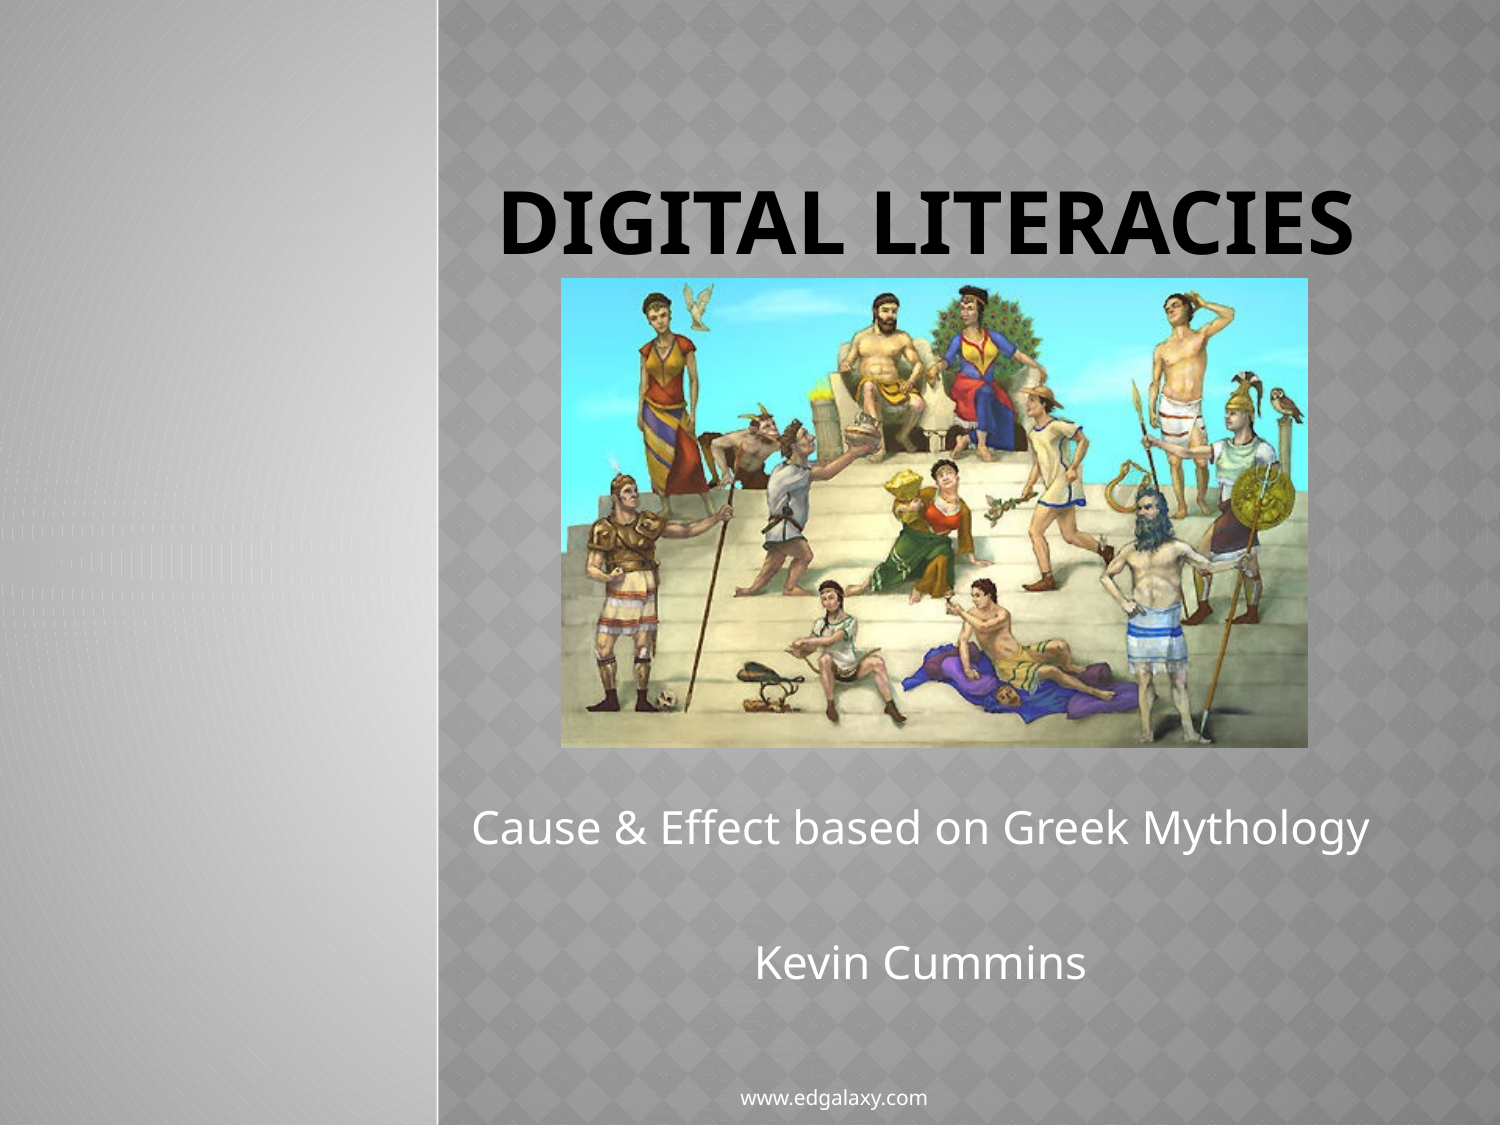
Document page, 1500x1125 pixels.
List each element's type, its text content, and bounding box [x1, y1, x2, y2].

picture [560, 278, 1309, 749]
footer www.edgalaxy.com [462, 1075, 943, 1114]
title Digital Literacies [88, 30, 1364, 273]
subtitle Cause & Effect based on Greek Mythology Kevin Cummins [395, 798, 1446, 1087]
